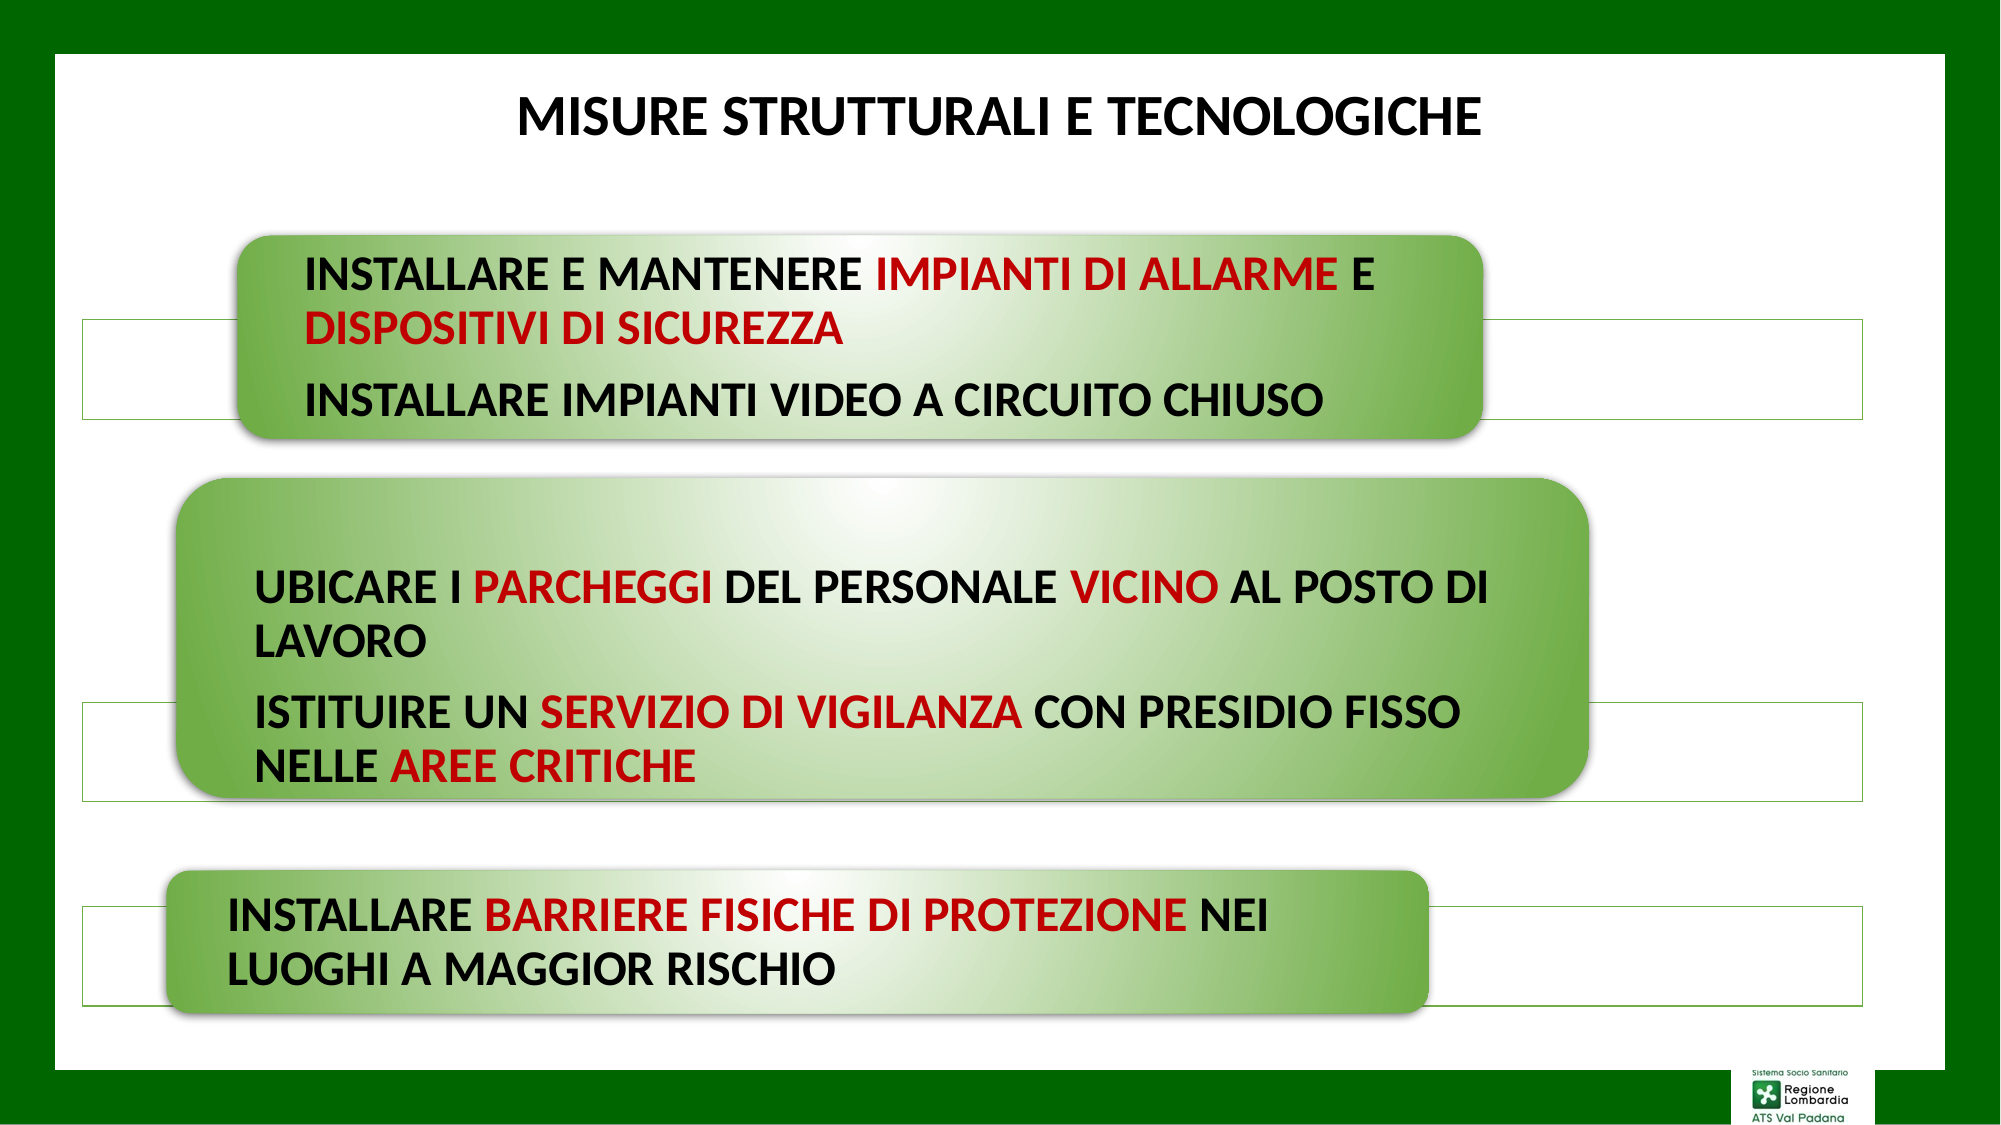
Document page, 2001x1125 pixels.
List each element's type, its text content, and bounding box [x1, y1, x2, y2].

title MISURE STRUTTURALI E TECNOLOGICHE [137, 64, 1863, 168]
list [82, 168, 1863, 1014]
picture [0, 0, 2001, 1125]
